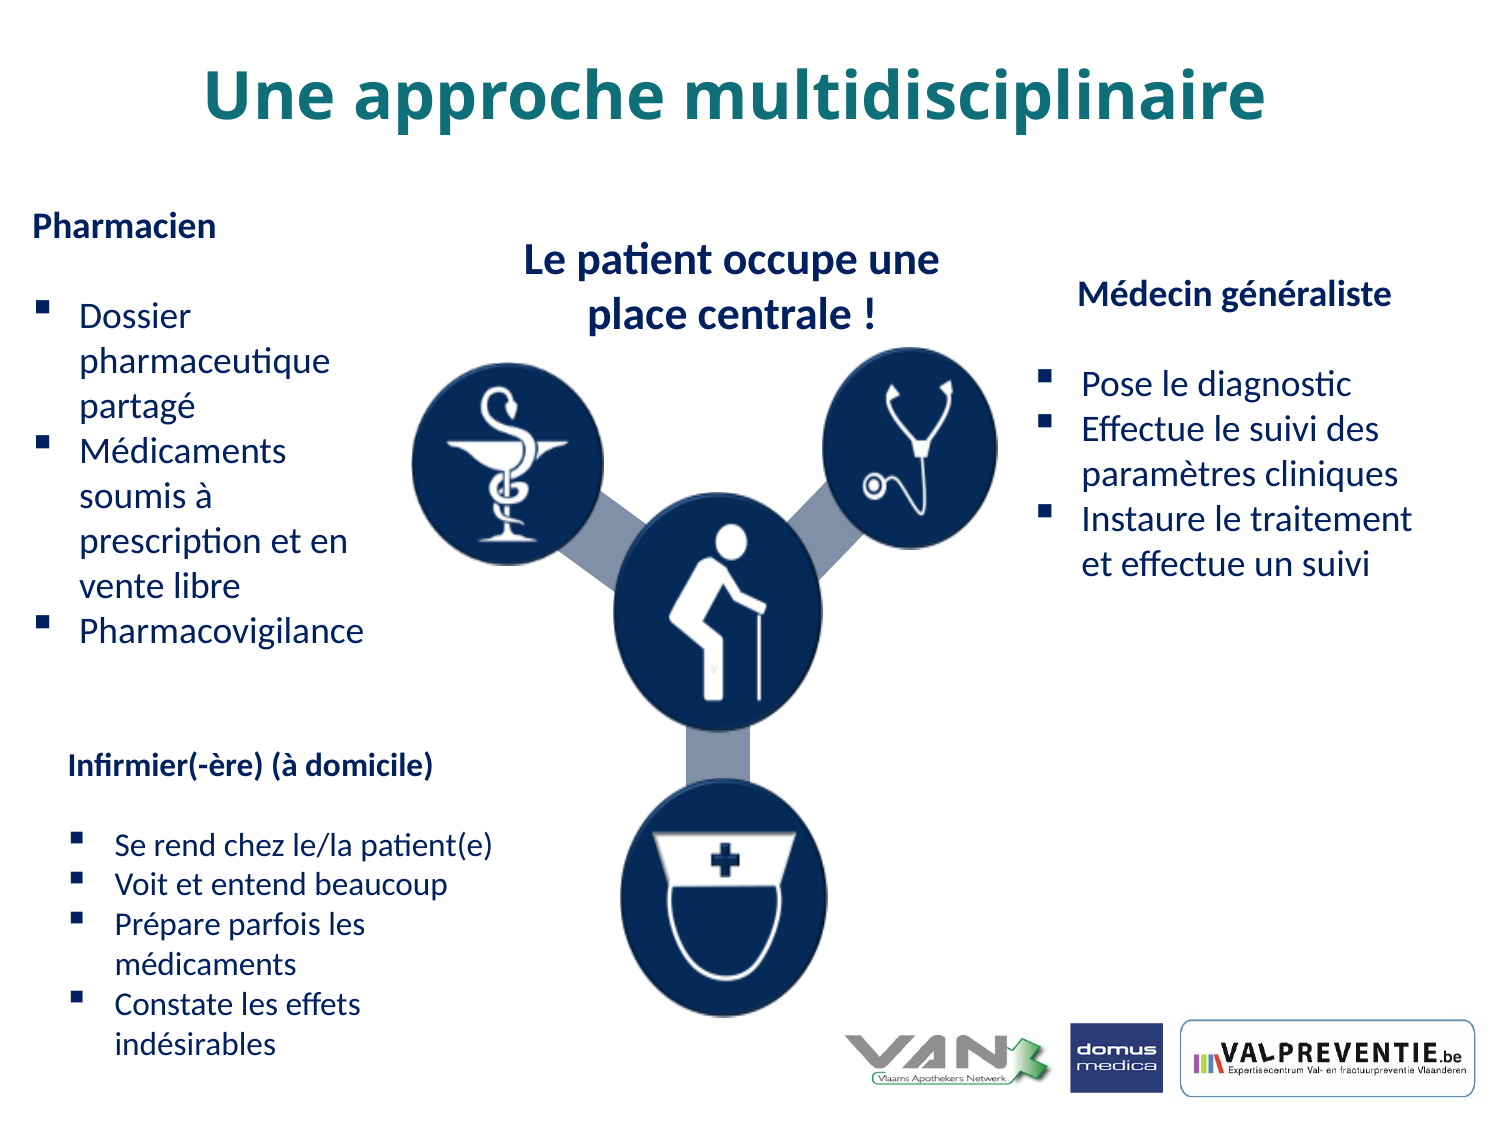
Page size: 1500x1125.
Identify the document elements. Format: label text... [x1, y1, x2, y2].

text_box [410, 347, 998, 1018]
text_box Médecin généraliste Pose le diagnostic Effectue le suivi des paramètres cliniques Instaure le traitement et effectue un suivi [1019, 262, 1450, 592]
text_box Infirmier(-ère) (à domicile) Se rend chez le/la patient(e) Voit et entend beaucoup Prépare parfois les médicaments Constate les effets indésirables [53, 735, 529, 1100]
text_box Pharmacien Dossier pharmaceutique partagé Médicaments soumis à prescription et en vente libre Pharmacovigilance [17, 193, 411, 693]
text_box Le patient occupe une place centrale ! [475, 221, 989, 347]
picture [833, 1010, 1492, 1106]
text_box Une approche multidisciplinaire [0, 30, 1471, 155]
